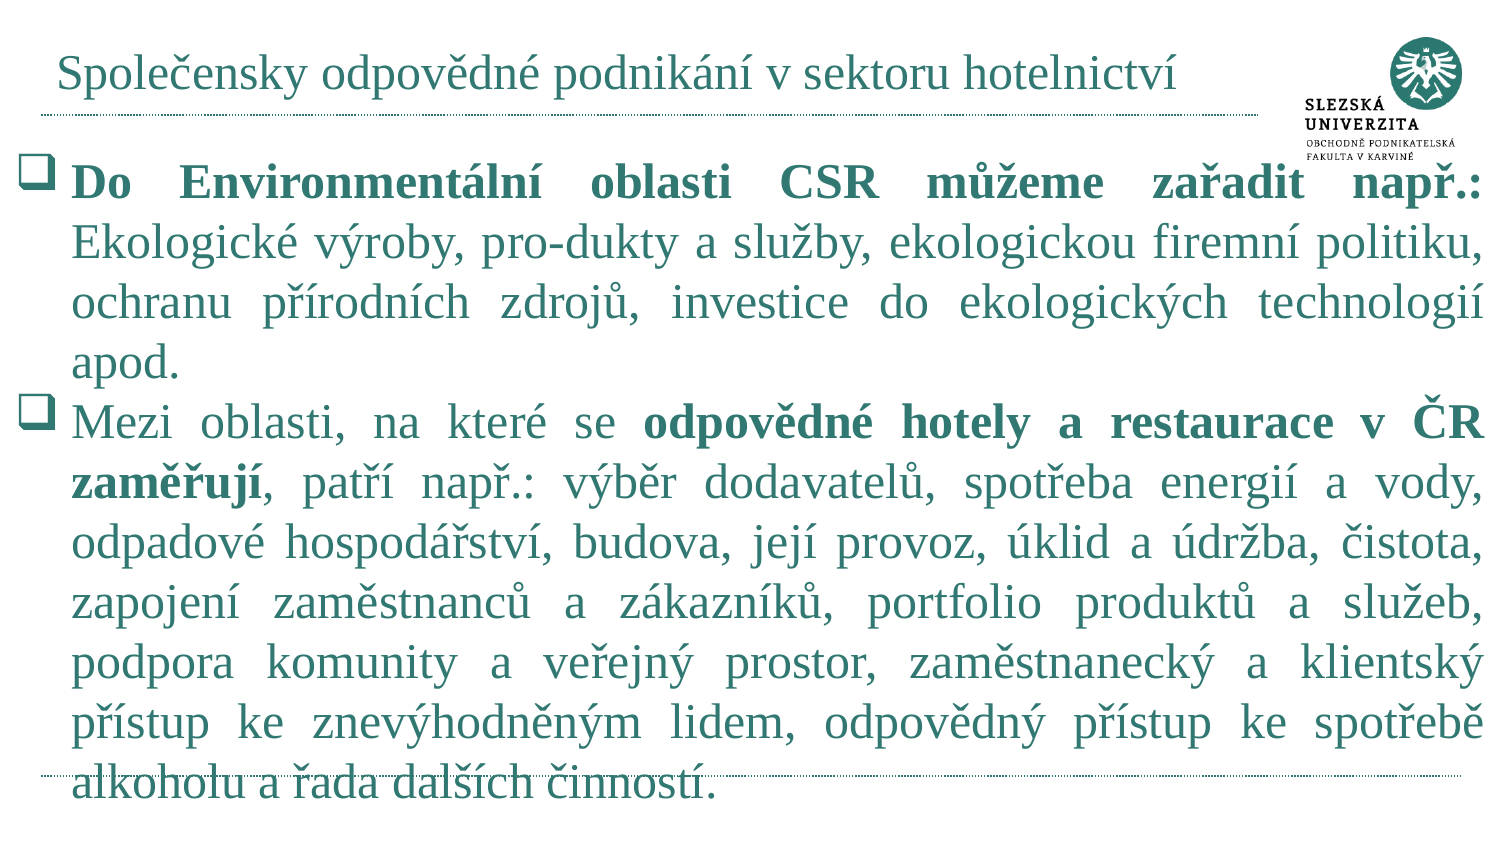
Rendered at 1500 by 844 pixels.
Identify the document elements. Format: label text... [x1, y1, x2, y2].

title Společensky odpovědné podnikání v sektoru hotelnictví [41, 32, 1258, 116]
picture [1305, 37, 1462, 141]
text_box Do Environmentální oblasti CSR můžeme zařadit např.: Ekologické výroby, pro-dukty a služby, ekologickou firemní politiku, ochranu přírodních zdrojů, investice do ekologických technologií apod. Mezi oblasti, na které se odpovědné hotely a restaurace v ČR zaměřují, patří např.: výběr dodavatelů, spotřeba energií a vody, odpadové hospodářství, budova, její provoz, úklid a údržba, čistota, zapojení zaměstnanců a zákazníků, portfolio produktů a služeb, podpora komunity a veřejný prostor, zaměstnanecký a klientský přístup ke znevýhodněným lidem, odpovědný přístup ke spotřebě alkoholu a řada dalších činností. [0, 141, 1500, 844]
